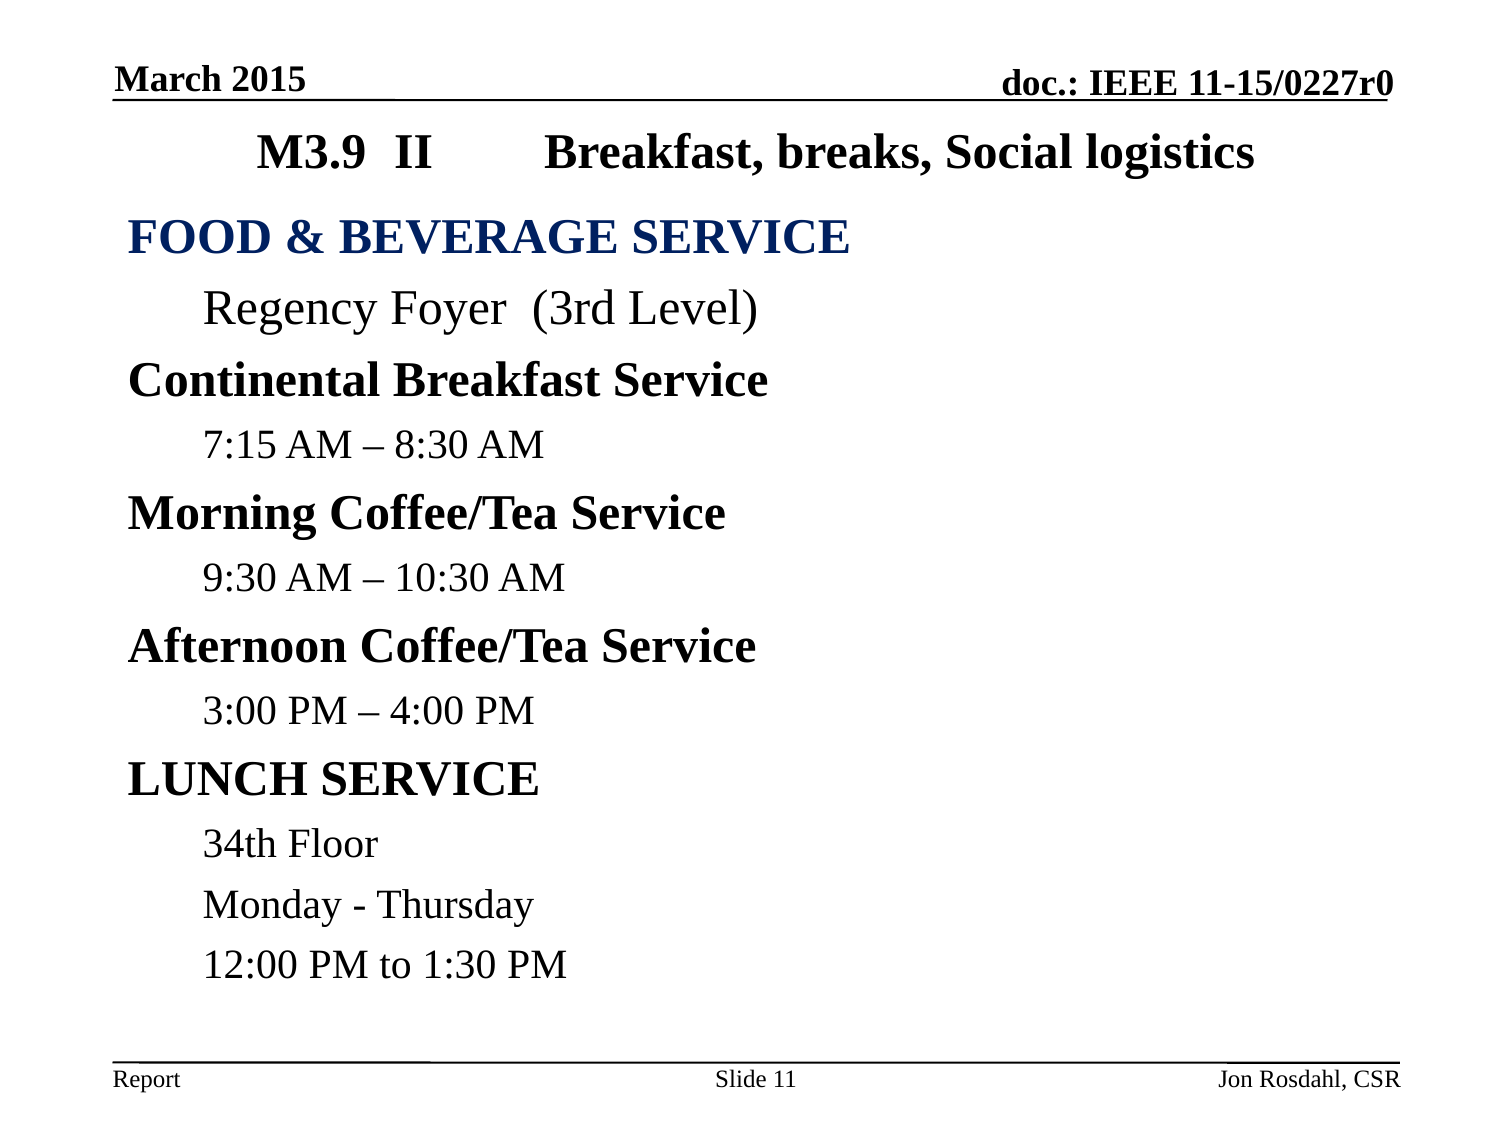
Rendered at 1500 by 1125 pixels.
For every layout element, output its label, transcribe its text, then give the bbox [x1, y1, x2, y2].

list FOOD & BEVERAGE SERVICE Regency Foyer (3rd Level) Continental Breakfast Service 7:15 AM – 8:30 AM Morning Coffee/Tea Service 9:30 AM – 10:30 AM Afternoon Coffee/Tea Service 3:00 PM – 4:00 PM LUNCH SERVICE 34th Floor Monday - Thursday 12:00 PM to 1:30 PM [112, 196, 1389, 1071]
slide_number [114, 54, 423, 100]
slide_number Slide 11 [712, 1061, 800, 1123]
footer Jon Rosdahl, CSR [878, 1061, 1402, 1093]
title M3.9 II Breakfast, breaks, Social logistics [112, 112, 1388, 185]
